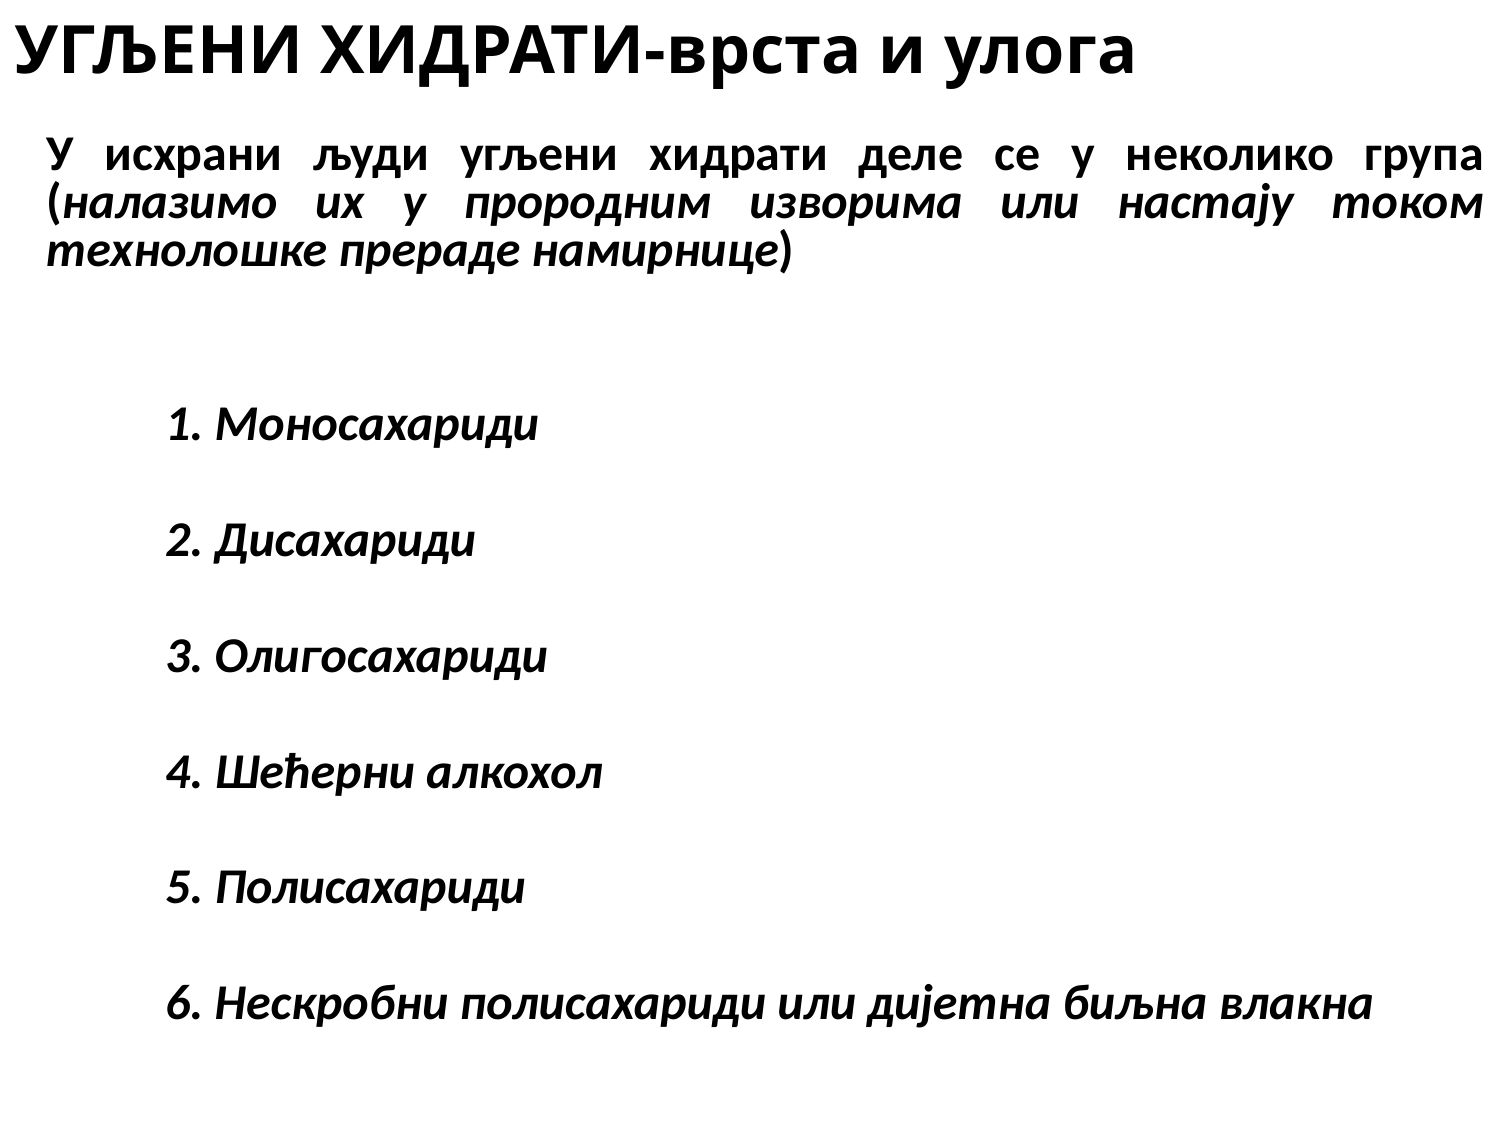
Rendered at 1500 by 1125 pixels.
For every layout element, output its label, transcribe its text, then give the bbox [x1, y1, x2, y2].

text_box УГЉЕНИ ХИДРАТИ-врста и улога [0, 0, 1500, 95]
subtitle У исхрани људи угљени хидрати деле се у неколико група (налазимо их у прородним изворима или настају током технолошке прераде намирнице) 1. Моносахариди 2. Дисахариди 3. Олигосахариди 4. Шећерни алкохол 5. Полисахариди 6. Нескробни полисахариди или дијетна биљна влакна [0, 125, 1500, 1125]
